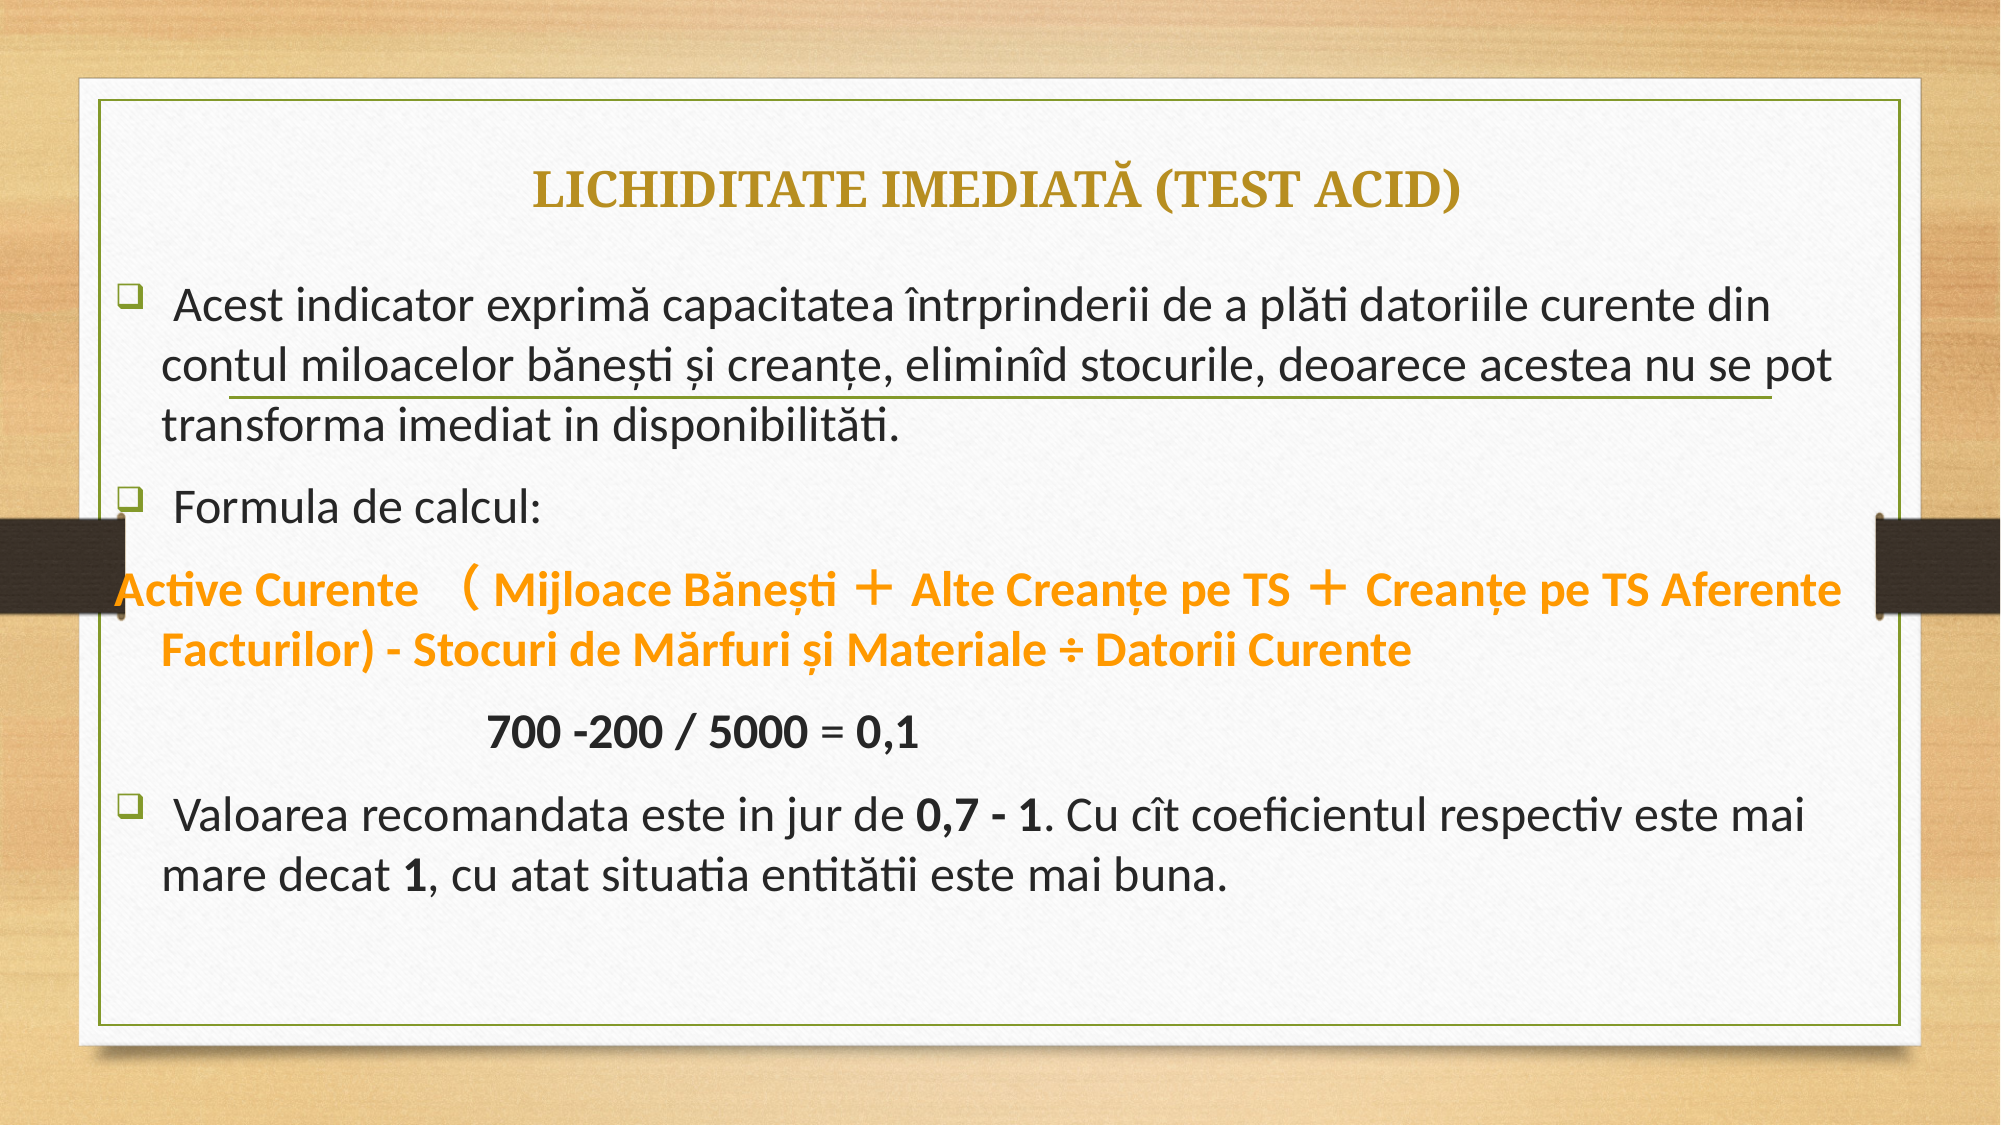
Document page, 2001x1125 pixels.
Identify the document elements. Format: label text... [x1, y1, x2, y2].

picture [0, 0, 2001, 1125]
title LICHIDITATE IMEDIATĂ (TEST ACID) [97, 127, 1898, 249]
list Acest indicator exprimă capacitatea întrprinderii de a plăti datoriile curente din contul miloacelor bănești și creanțe, eliminîd stocurile, deoarece acestea nu se pot transforma imediat in disponibilităti. Formula de calcul: Active Curente（Mijloace Bănești＋Alte Creanțe pe TS＋Creanțe pe TS Aferente Facturilor) - Stocuri de Mărfuri și Materiale ÷ Datorii Curente 700 -200 / 5000 = 0,1 Valoarea recomandata este in jur de 0,7 - 1. Cu cît coeficientul respectiv este mai mare decat 1, cu atat situatia entitătii este mai buna. [99, 263, 1900, 1007]
